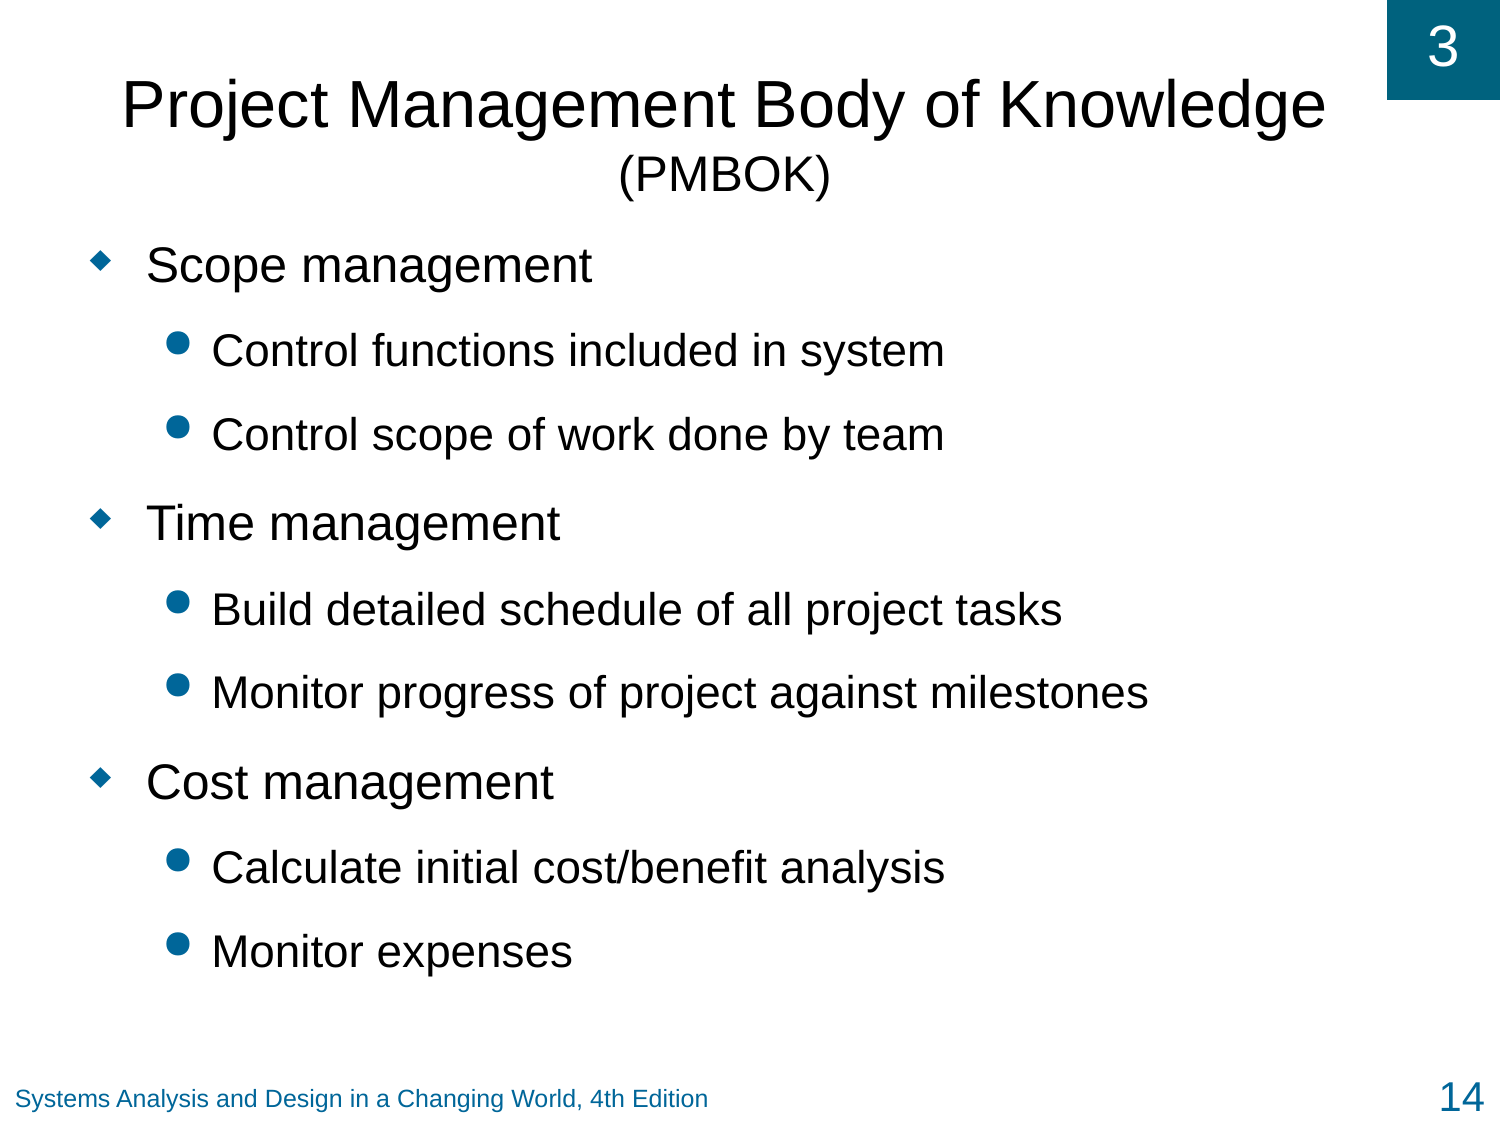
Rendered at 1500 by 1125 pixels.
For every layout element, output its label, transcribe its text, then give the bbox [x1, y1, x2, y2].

title Project Management Body of Knowledge (PMBOK)‏ [74, 37, 1376, 224]
list Scope management Control functions included in system Control scope of work done by team Time management Build detailed schedule of all project tasks Monitor progress of project against milestones Cost management Calculate initial cost/benefit analysis Monitor expenses [74, 224, 1451, 1038]
footer Systems Analysis and Design in a Changing World, 4th Edition [0, 1074, 1138, 1125]
slide_number 14 [1149, 1062, 1500, 1125]
